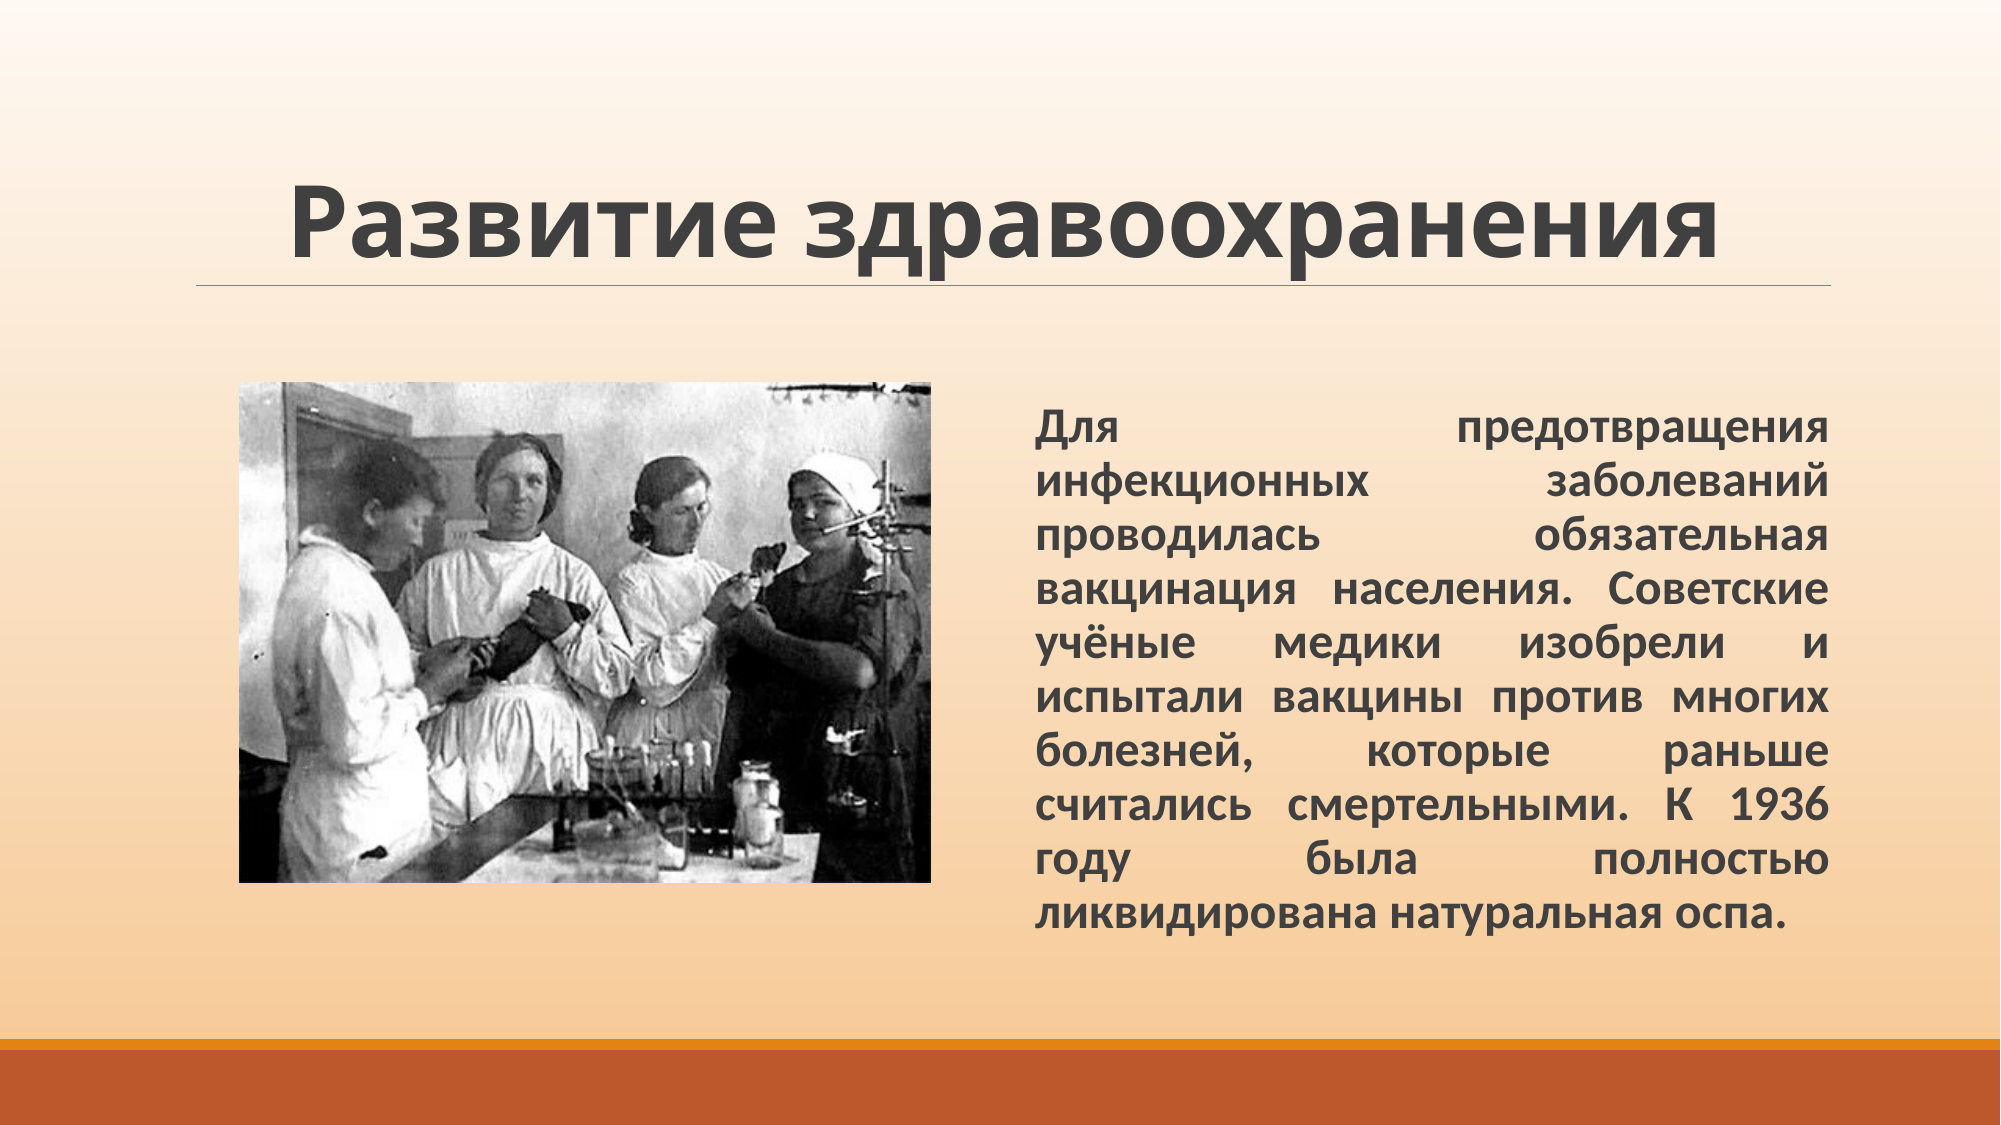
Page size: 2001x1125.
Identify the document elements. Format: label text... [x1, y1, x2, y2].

list Для предотвращения инфекционных заболеваний проводилась обязательная вакцинация населения. Советские учёные медики изобрели и испытали вакцины против многих болезней, которые раньше считались смертельными. К 1936 году была полностью ликвидирована натуральная оспа. [1020, 302, 1830, 963]
title Развитие здравоохранения [180, 47, 1830, 285]
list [239, 382, 931, 884]
